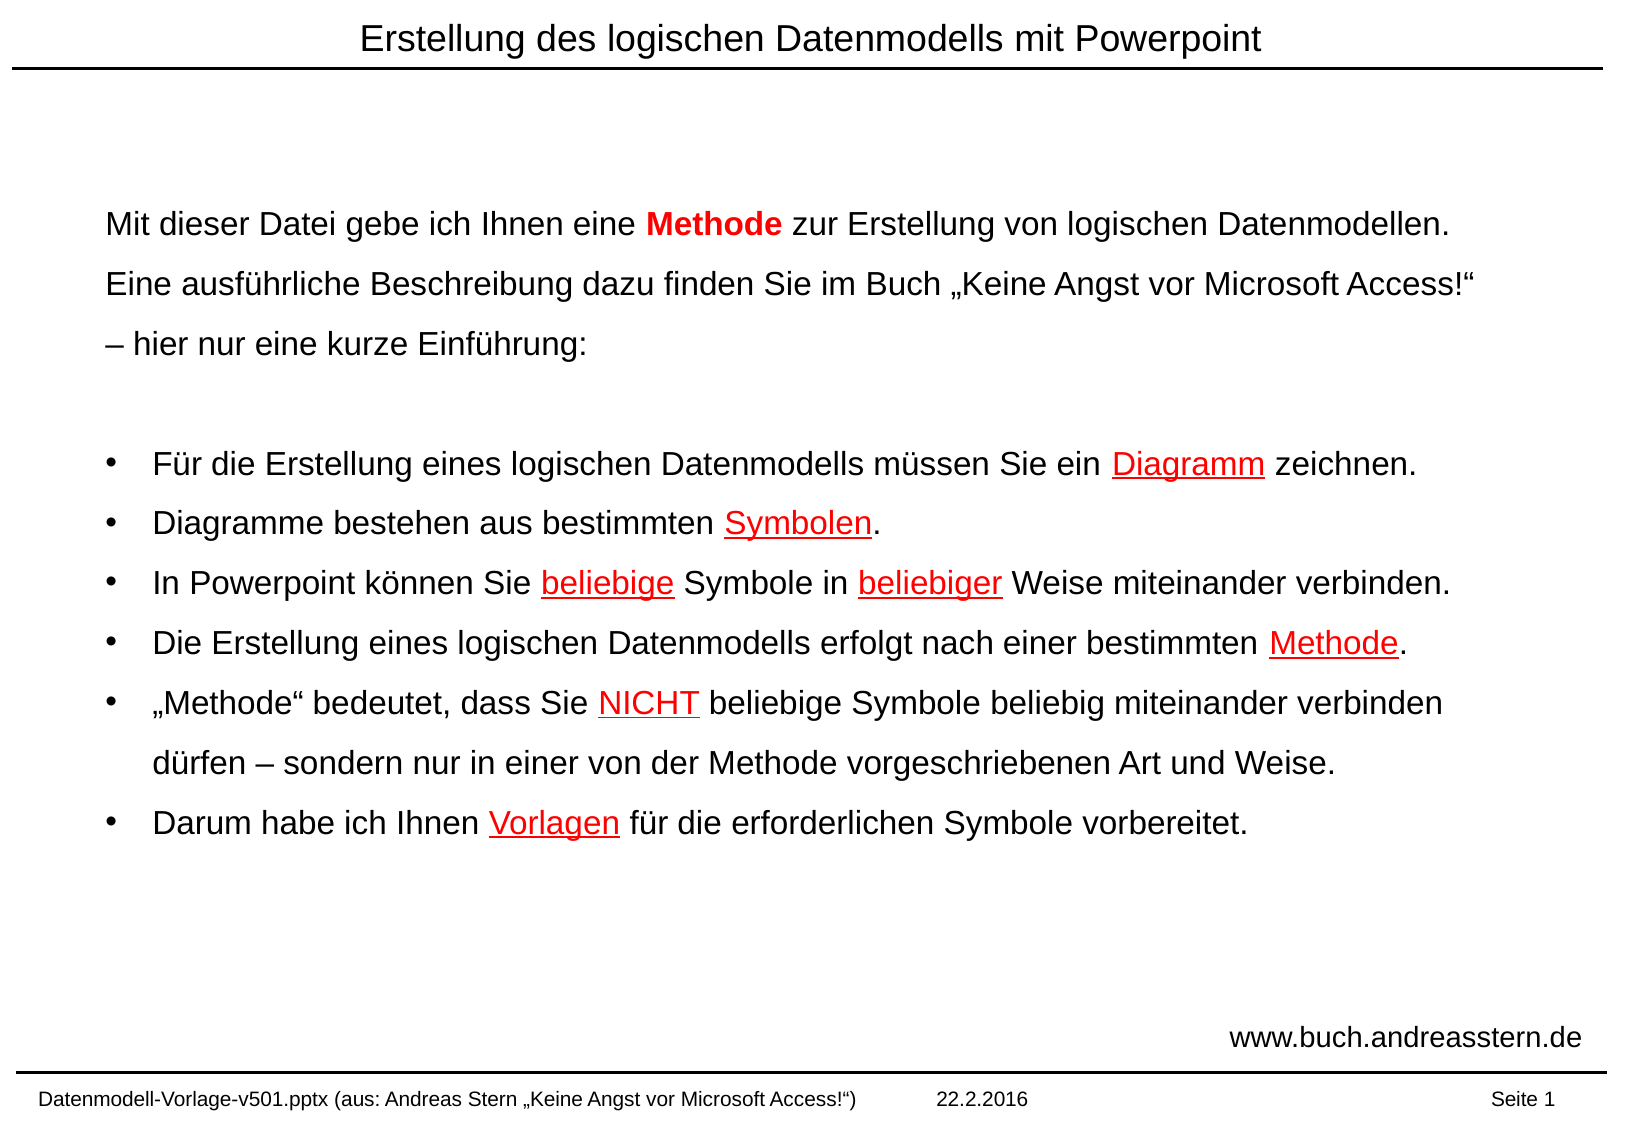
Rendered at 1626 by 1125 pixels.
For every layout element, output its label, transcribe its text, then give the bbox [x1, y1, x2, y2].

text_box Mit dieser Datei gebe ich Ihnen eine Methode zur Erstellung von logischen Datenmodellen. Eine ausführliche Beschreibung dazu finden Sie im Buch „Keine Angst vor Microsoft Access!“ – hier nur eine kurze Einführung: Für die Erstellung eines logischen Datenmodells müssen Sie ein Diagramm zeichnen. Diagramme bestehen aus bestimmten Symbolen. In Powerpoint können Sie beliebige Symbole in beliebiger Weise miteinander verbinden. Die Erstellung eines logischen Datenmodells erfolgt nach einer bestimmten Methode. „Methode“ bedeutet, dass Sie NICHT beliebige Symbole beliebig miteinander verbinden dürfen – sondern nur in einer von der Methode vorgeschriebenen Art und Weise. Darum habe ich Ihnen Vorlagen für die erforderlichen Symbole vorbereitet. [90, 174, 1512, 849]
title Erstellung des logischen Datenmodells mit Powerpoint [109, 11, 1512, 66]
text_box www.buch.andreasstern.de [1214, 1011, 1598, 1061]
